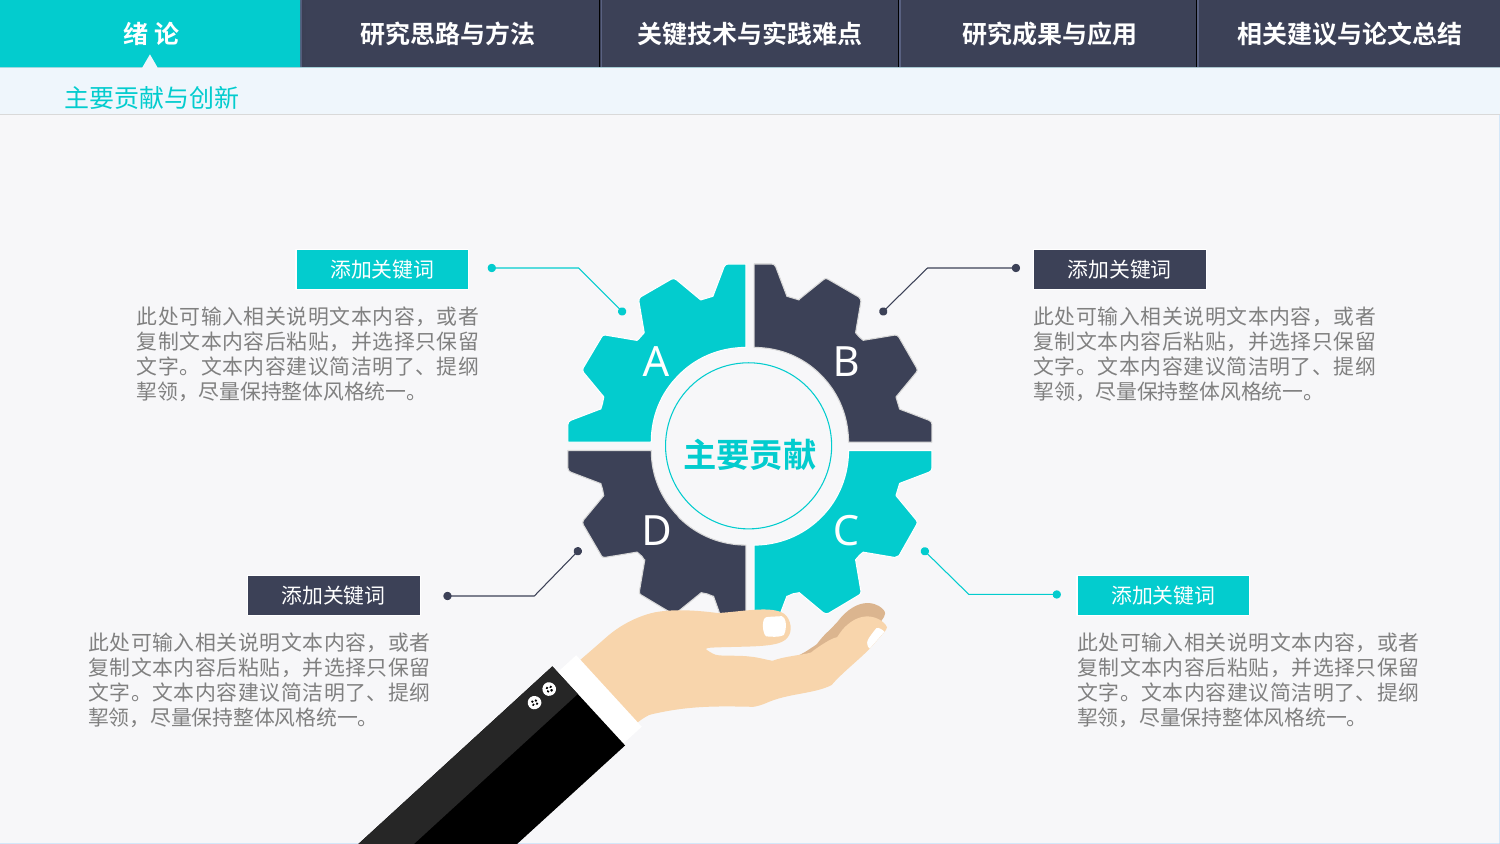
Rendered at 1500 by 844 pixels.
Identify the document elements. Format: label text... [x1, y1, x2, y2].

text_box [290, 594, 889, 844]
text_box 添加关键词 [1075, 573, 1252, 618]
text_box 此处可输入相关说明文本内容，或者复制文本内容后粘贴，并选择只保留文字。文本内容建议简洁明了、提纲挈领，尽量保持整体风格统一。 [1033, 303, 1377, 404]
text_box 添加关键词 [1031, 247, 1208, 292]
text_box [456, 556, 562, 593]
text_box 此处可输入相关说明文本内容，或者复制文本内容后粘贴，并选择只保留文字。文本内容建议简洁明了、提纲挈领，尽量保持整体风格统一。 [136, 303, 480, 404]
text_box 添加关键词 [245, 573, 422, 618]
text_box 研究成果与应用 [899, 9, 1199, 59]
text_box 此处可输入相关说明文本内容，或者复制文本内容后粘贴，并选择只保留文字。文本内容建议简洁明了、提纲挈领，尽量保持整体风格统一。 [88, 629, 285, 730]
text_box 相关建议与论文总结 [1199, 9, 1500, 59]
text_box [937, 263, 1021, 294]
text_box 此处可输入相关说明文本内容，或者复制文本内容后粘贴，并选择只保留文字。文本内容建议简洁明了、提纲挈领，尽量保持整体风格统一。 [1076, 629, 1420, 730]
text_box 研究思路与方法 [297, 9, 599, 59]
text_box [938, 555, 1061, 599]
text_box [487, 263, 563, 292]
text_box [567, 263, 933, 629]
text_box 关键技术与实践难点 [599, 9, 899, 59]
text_box 添加关键词 [294, 247, 471, 292]
text_box 主要贡献与创新 [49, 59, 254, 120]
text_box 绪 论 [0, 9, 297, 59]
